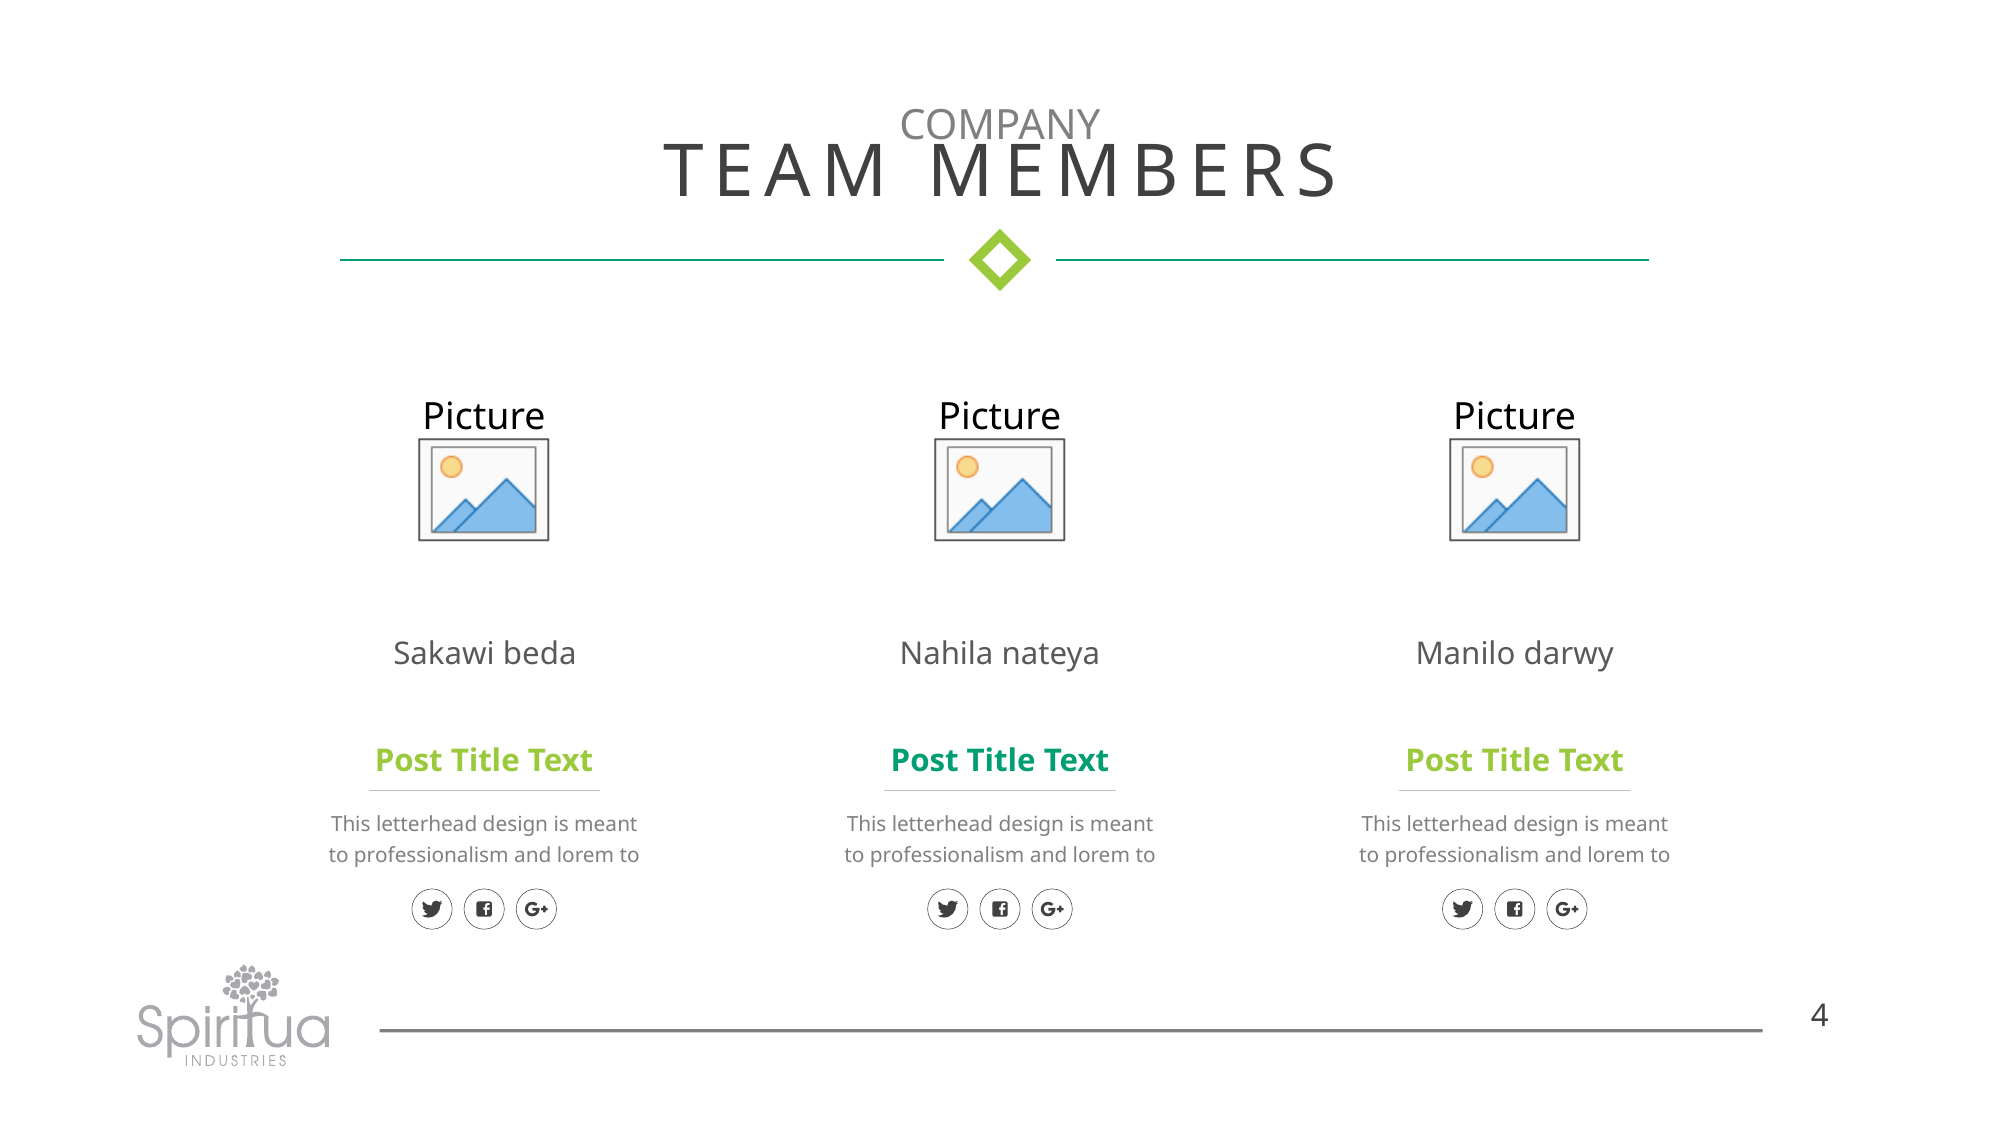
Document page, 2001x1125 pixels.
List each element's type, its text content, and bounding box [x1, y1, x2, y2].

picture [1381, 384, 1649, 596]
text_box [1442, 888, 1588, 930]
text_box Sakawi beda [340, 625, 631, 678]
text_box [411, 888, 557, 930]
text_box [340, 78, 1649, 278]
slide_number 4 [1781, 978, 1858, 1055]
text_box Manilo darwy [1398, 625, 1632, 678]
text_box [927, 888, 1073, 930]
text_box This letterhead design is meant to professionalism and lorem to [834, 803, 1166, 868]
text_box Nahila nateya [877, 625, 1123, 678]
picture [350, 384, 618, 596]
text_box Post Title Text [359, 728, 609, 785]
text_box Post Title Text [875, 728, 1125, 785]
text_box This letterhead design is meant to professionalism and lorem to [1349, 803, 1680, 868]
text_box This letterhead design is meant to professionalism and lorem to [319, 803, 650, 868]
picture [866, 384, 1134, 596]
text_box Post Title Text [1390, 728, 1640, 785]
